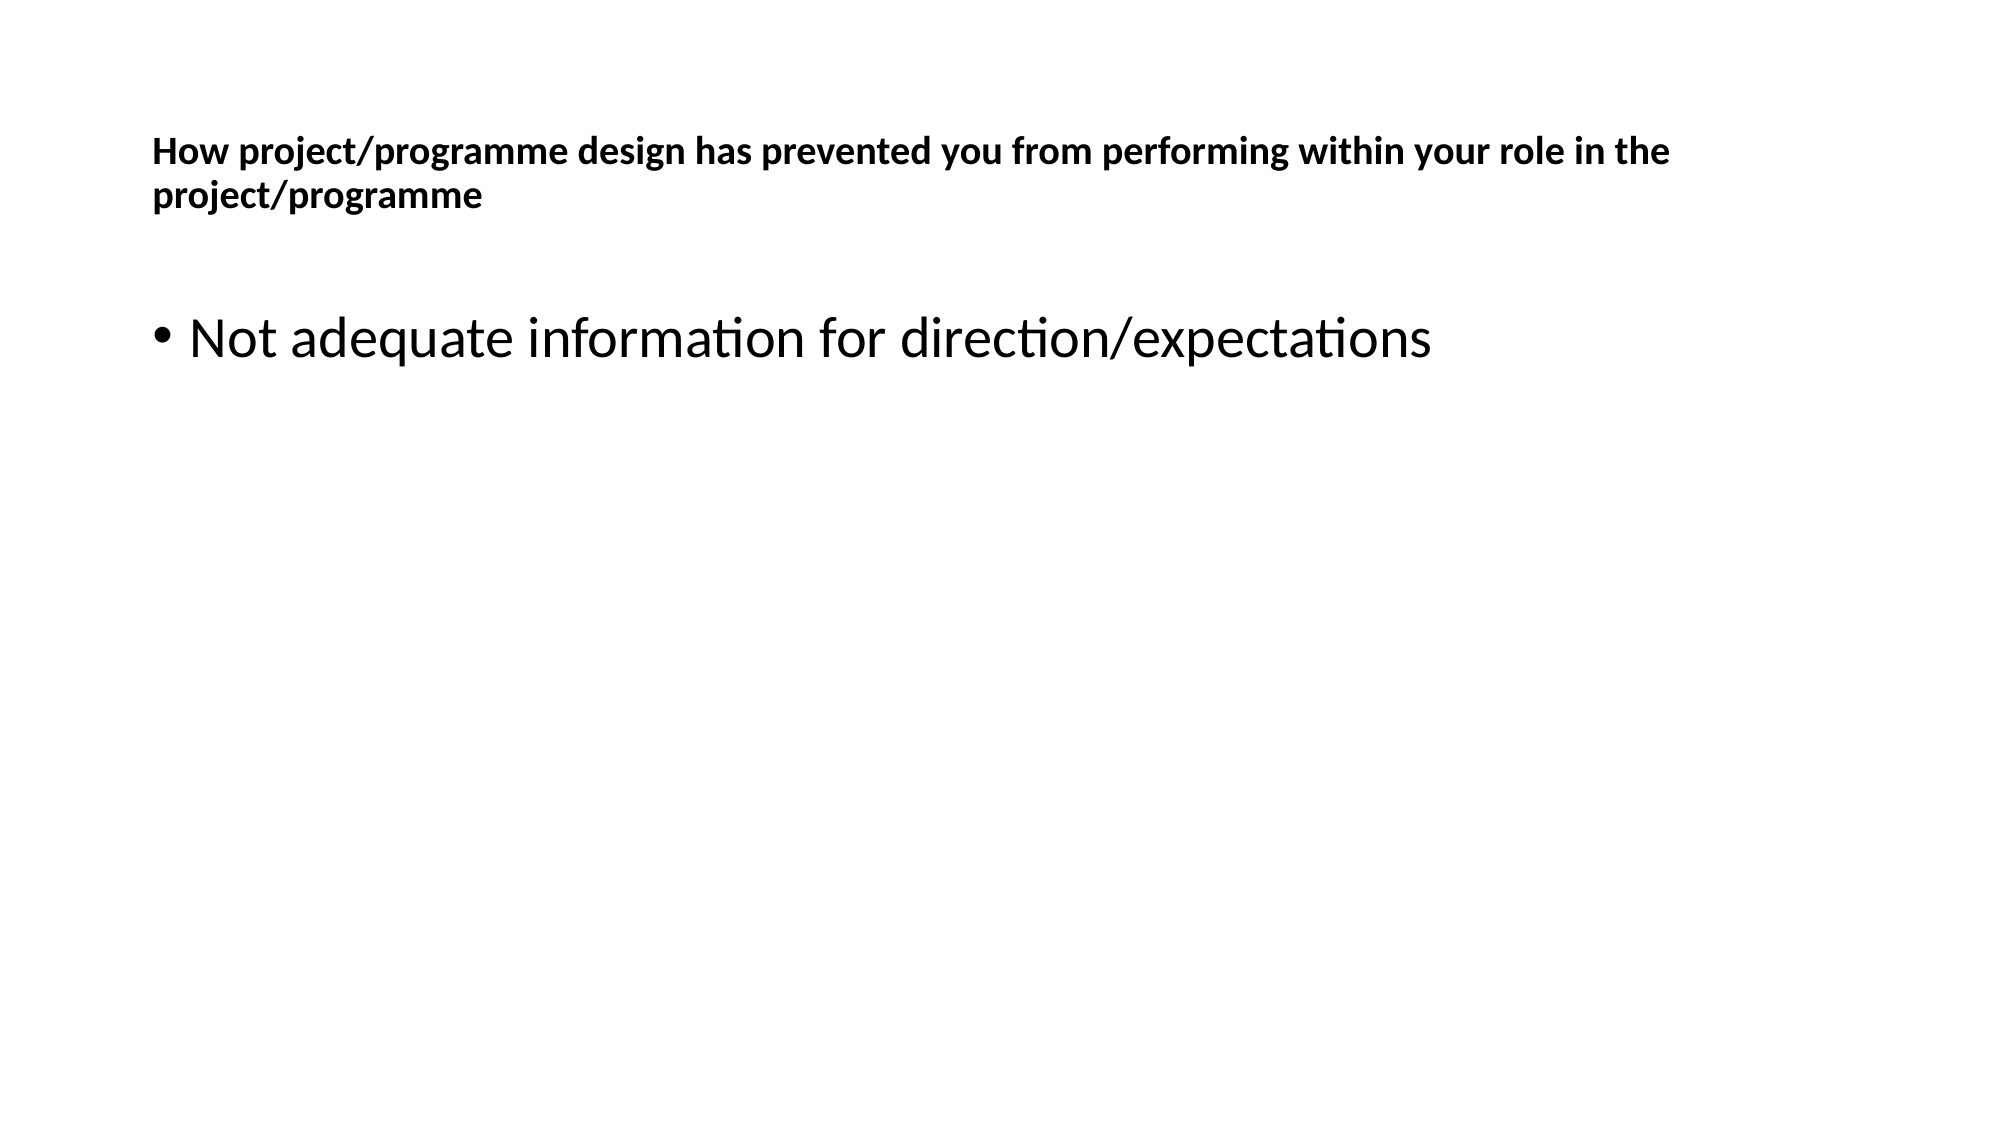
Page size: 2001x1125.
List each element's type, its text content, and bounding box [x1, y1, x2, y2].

list Not adequate information for direction/expectations [137, 299, 1863, 1014]
title How project/programme design has prevented you from performing within your role in the project/programme [137, 122, 1863, 273]
